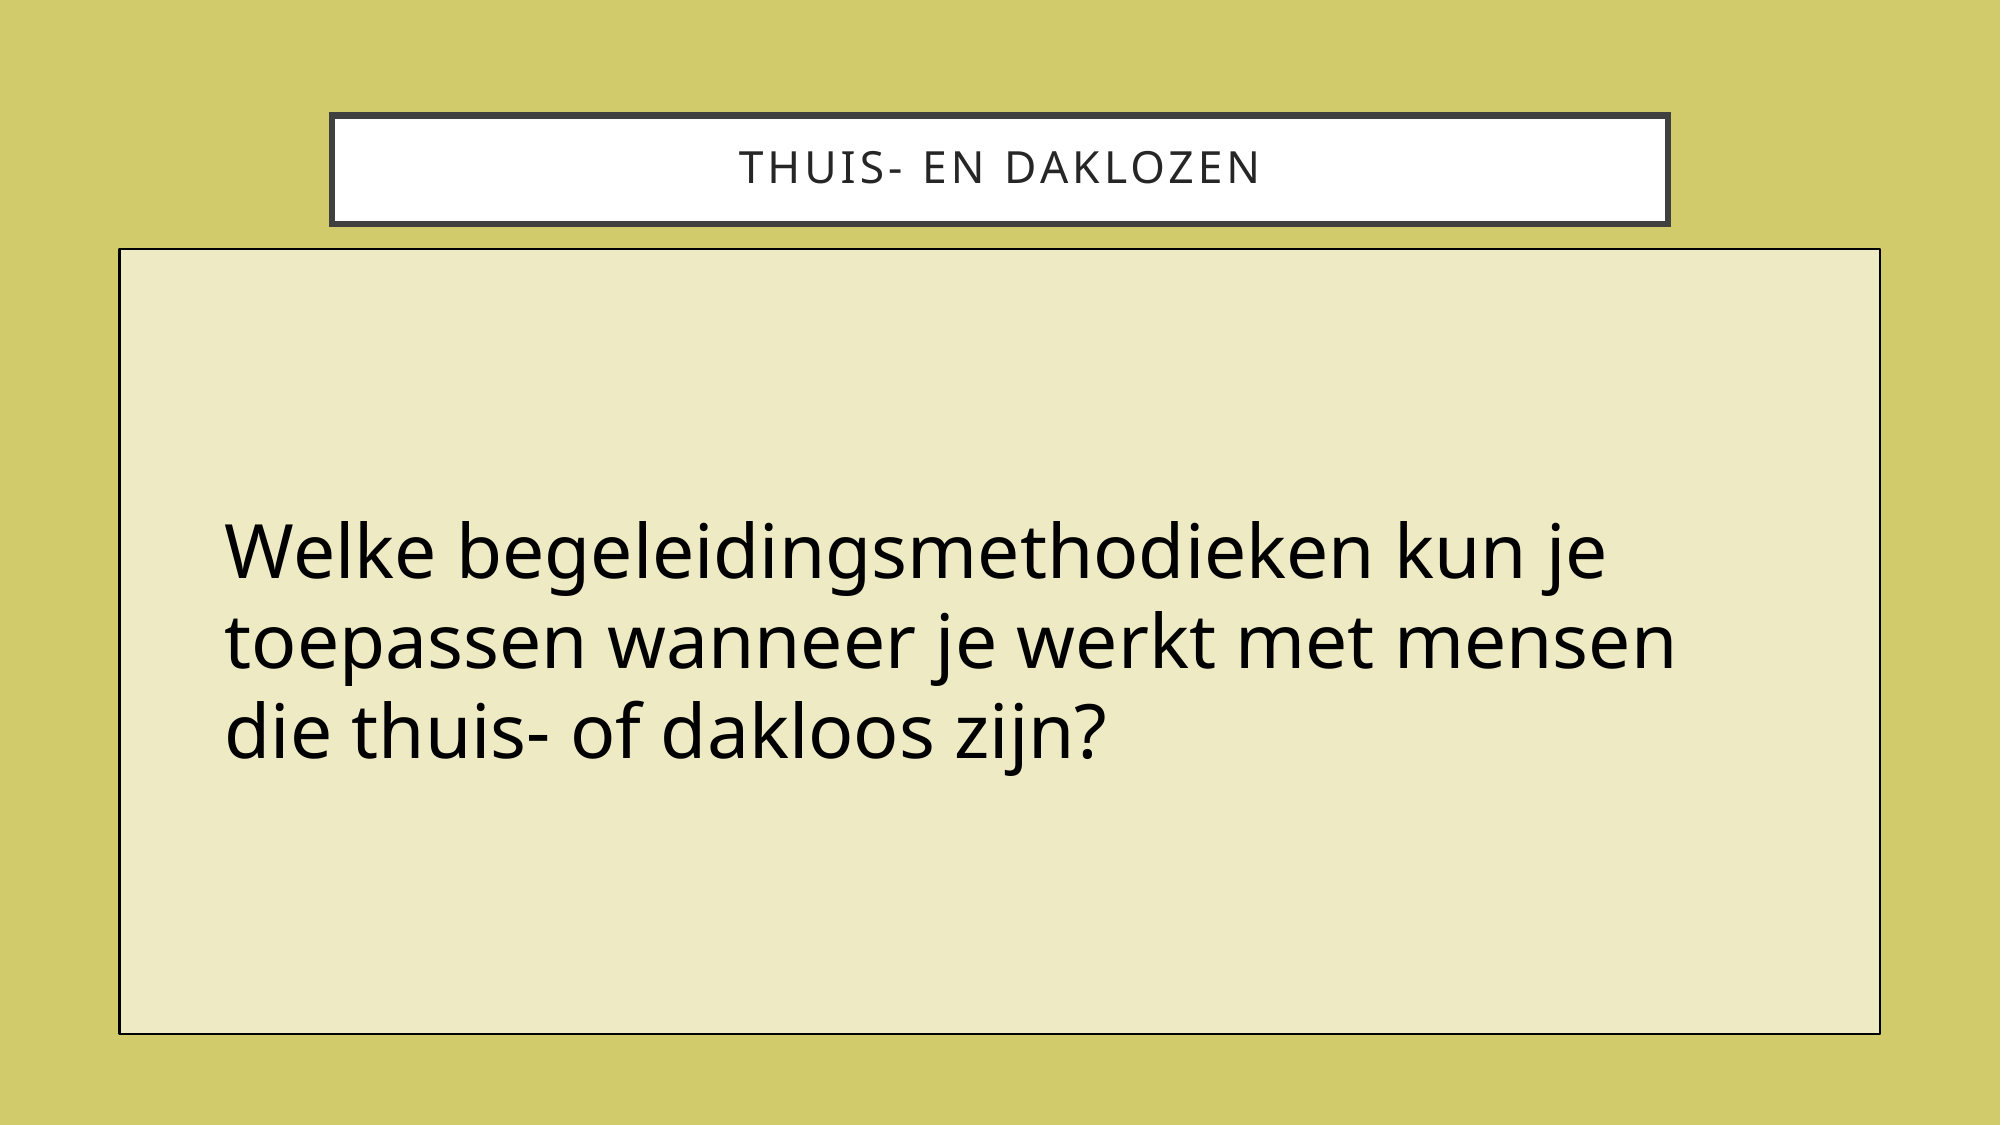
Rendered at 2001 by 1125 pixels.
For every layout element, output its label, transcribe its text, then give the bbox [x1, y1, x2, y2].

text_box Welke begeleidingsmethodieken kun je toepassen wanneer je werkt met mensen die thuis- of dakloos zijn? [209, 426, 1790, 851]
text_box [118, 248, 1881, 1035]
title Thuis- en daklozen [329, 112, 1671, 227]
